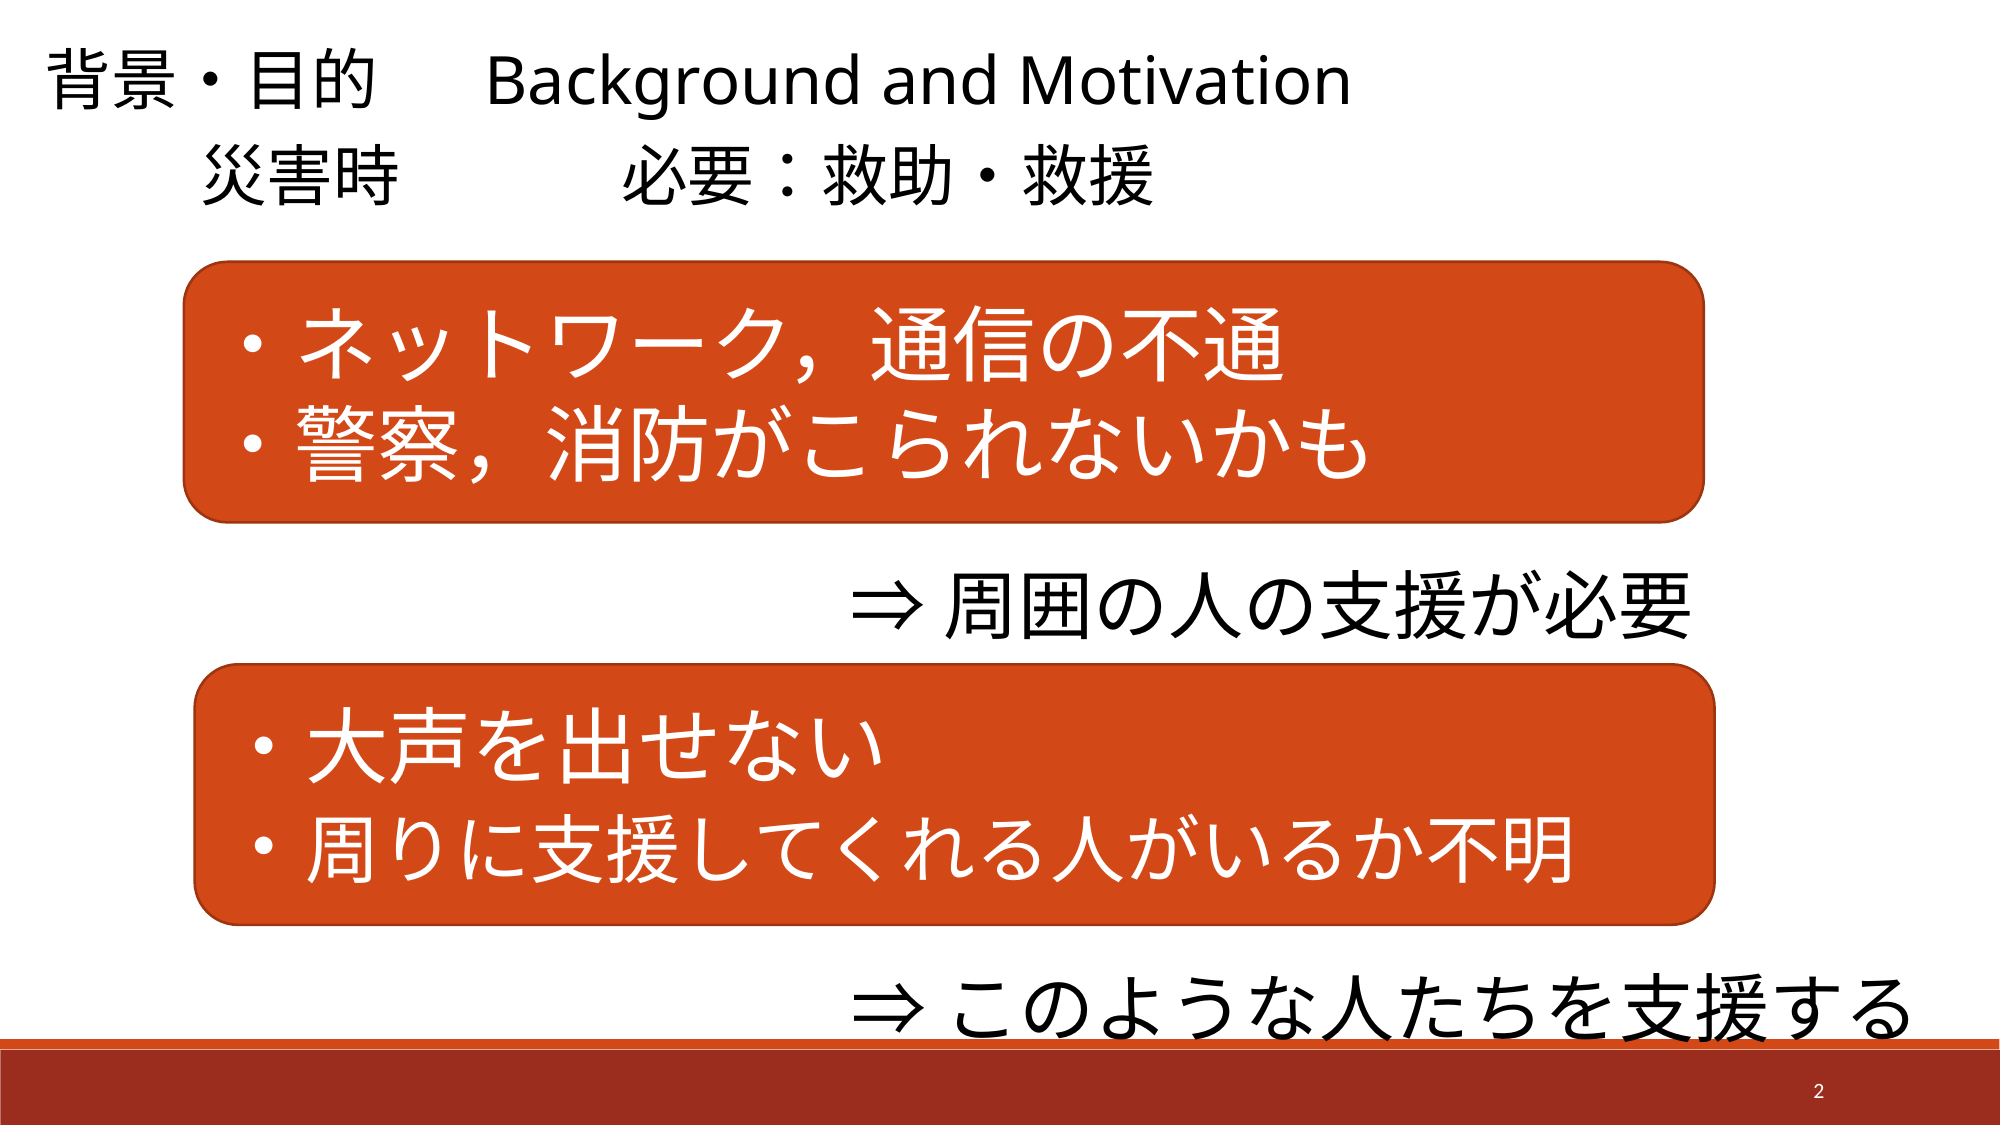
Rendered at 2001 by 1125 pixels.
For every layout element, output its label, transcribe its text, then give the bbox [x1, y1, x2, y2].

slide_number 2 [1624, 1059, 1840, 1120]
text_box 必要：救助・救援 [606, 126, 1171, 222]
text_box 災害時 [185, 126, 415, 222]
text_box ⇒周囲の人の支援が必要 [835, 551, 1709, 656]
text_box 背景・目的 Background and Motivation [29, 30, 1800, 126]
text_box ・大声を出せない ・周りに支援してくれる人がいるか不明 [193, 663, 1716, 927]
text_box ・ネットワーク，通信の不通 ・警察，消防がこられないかも [182, 260, 1706, 524]
text_box ⇒このような人たちを支援する [837, 953, 1935, 1059]
